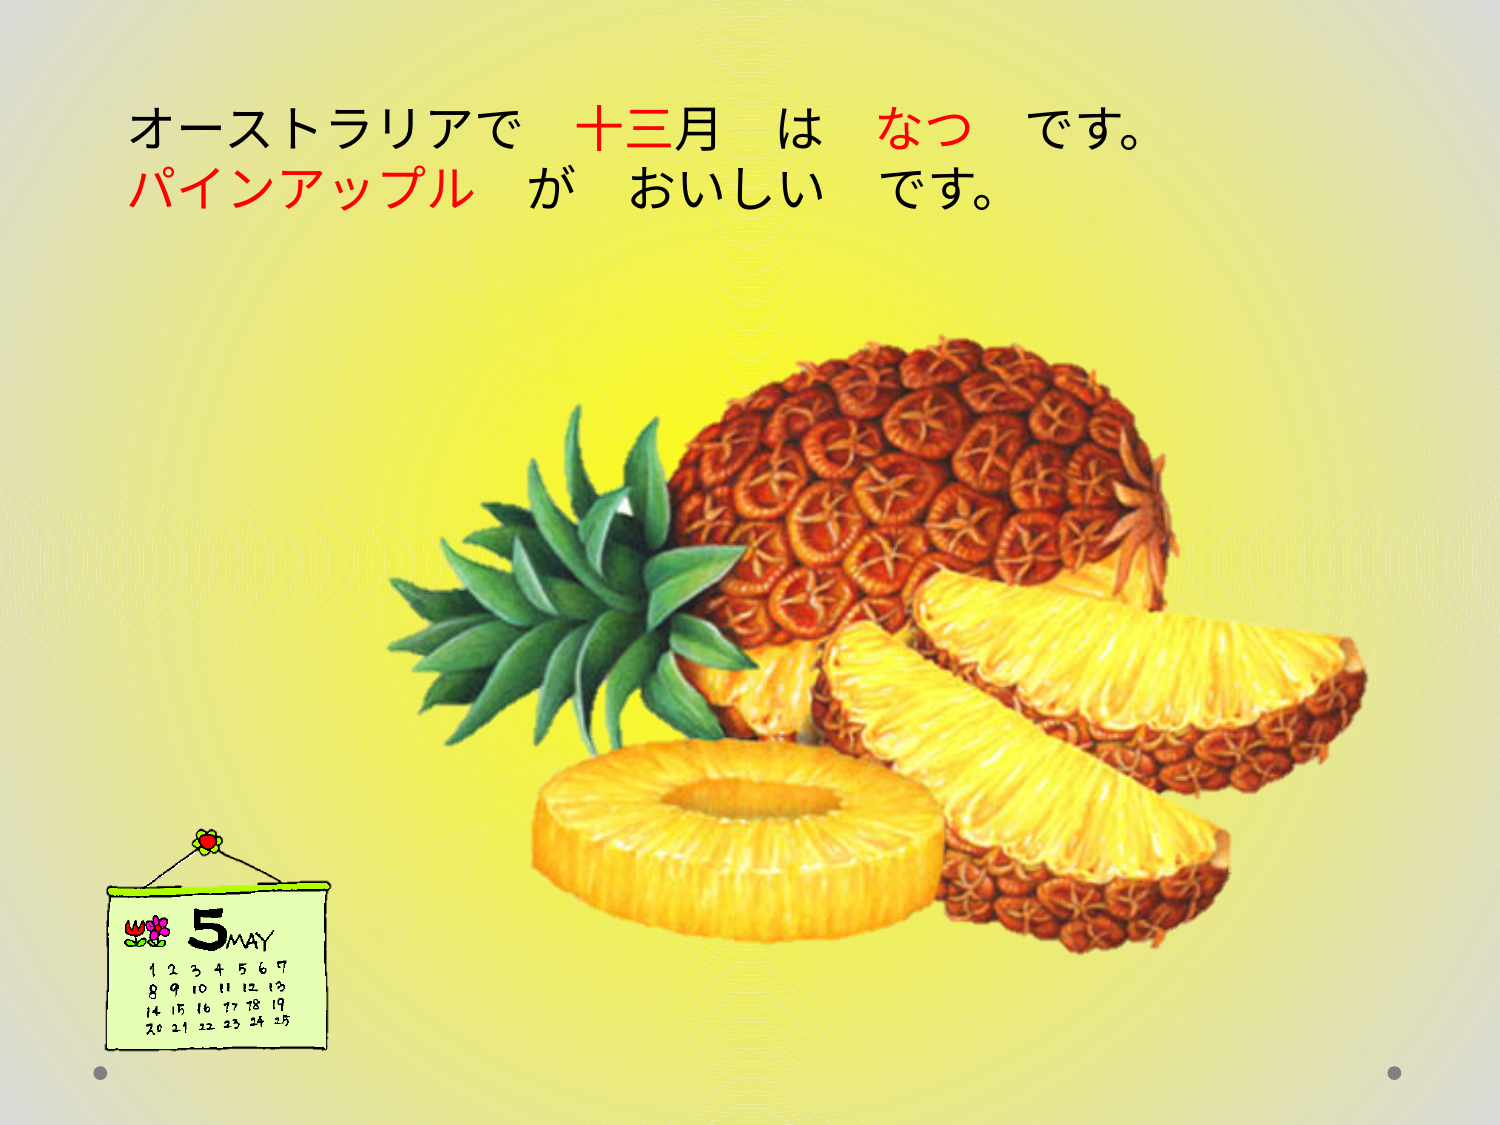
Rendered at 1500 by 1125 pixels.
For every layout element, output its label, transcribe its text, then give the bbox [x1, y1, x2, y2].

picture [359, 313, 1380, 965]
picture [79, 810, 348, 1083]
text_box オーストラリアで 十三月 は なつ です。 パインアップル が おいしい です。 [112, 89, 1388, 225]
